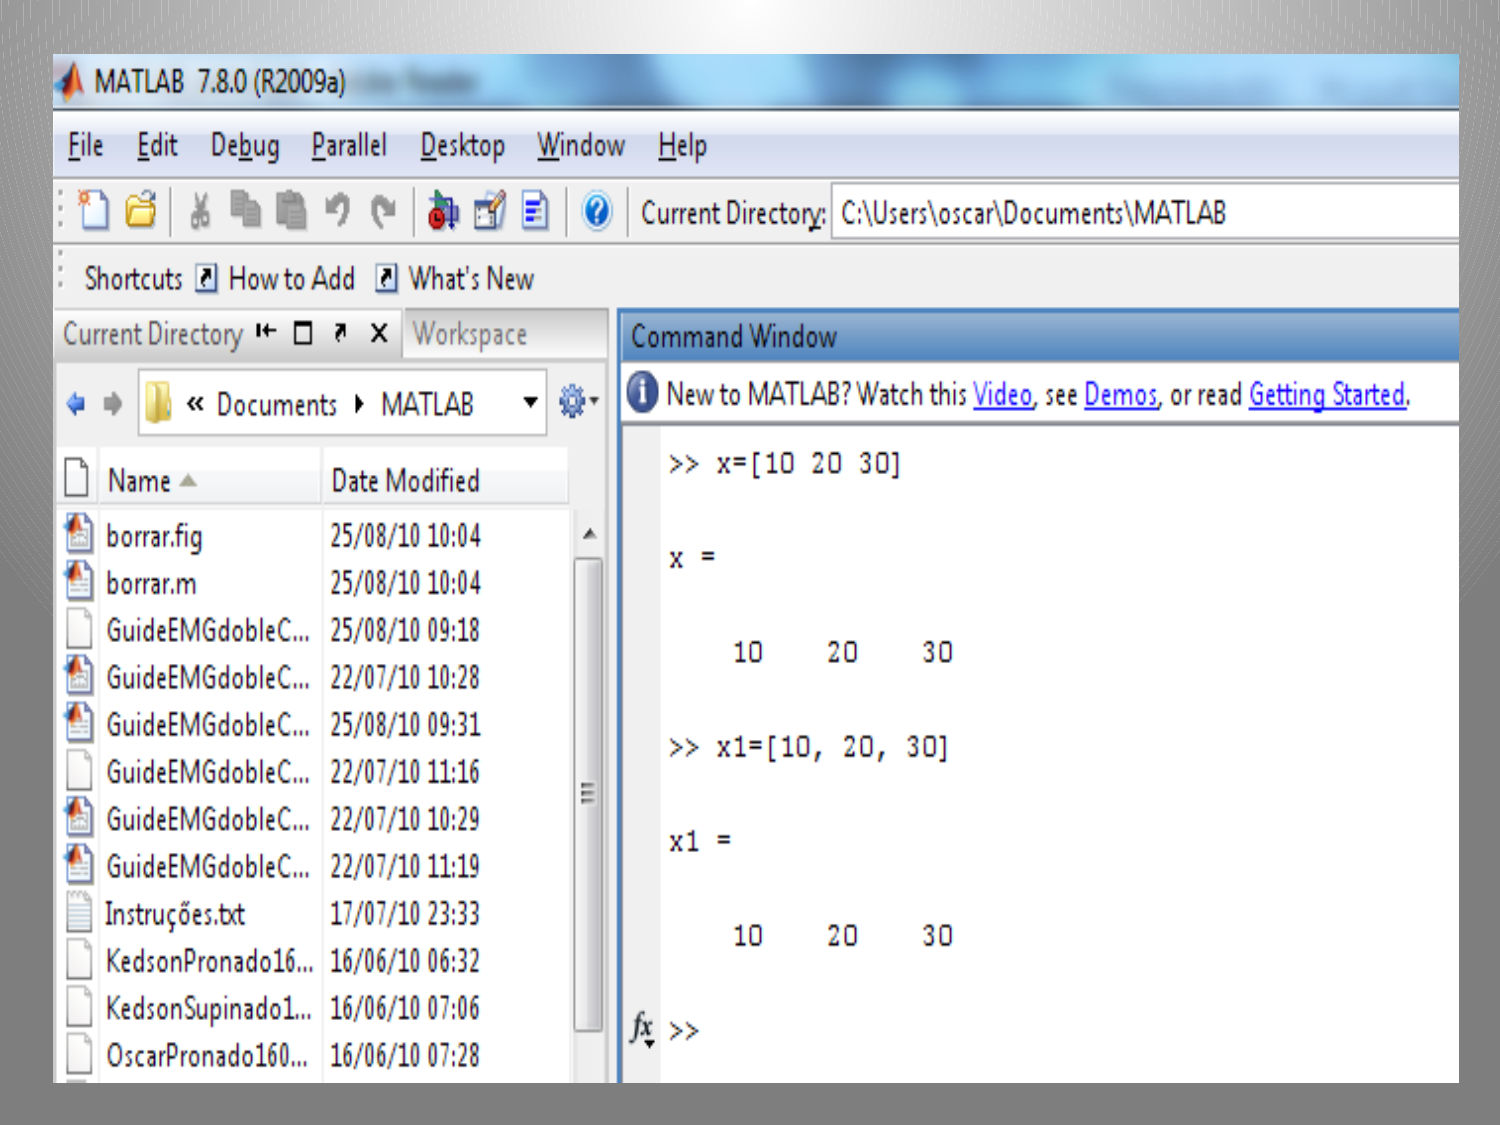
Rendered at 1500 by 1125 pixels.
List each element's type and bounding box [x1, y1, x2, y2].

list [52, 54, 1459, 1083]
